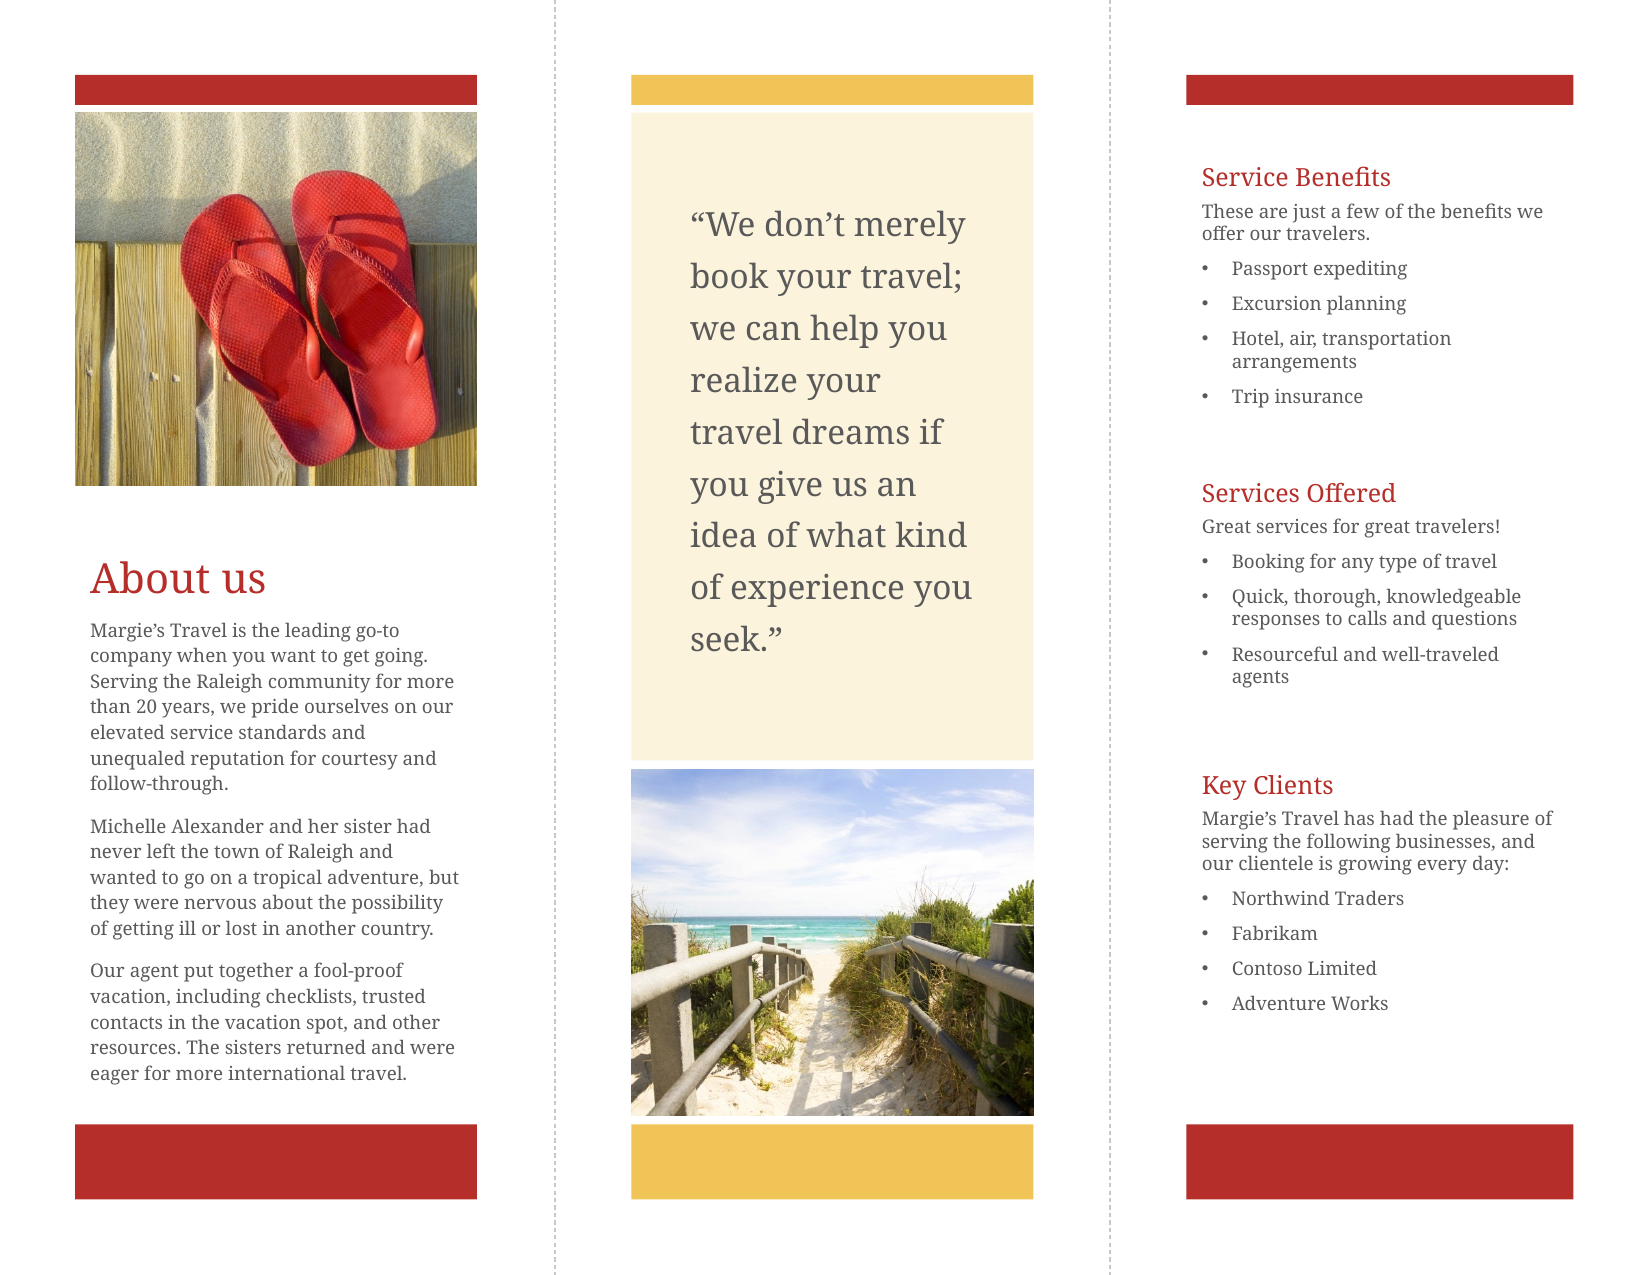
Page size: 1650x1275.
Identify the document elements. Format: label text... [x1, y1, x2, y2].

list Service Benefits [1186, 153, 1574, 191]
list Services Offered [1186, 468, 1574, 507]
list These are just a few of the benefits we offer our travelers. Passport expediting Excursion planning Hotel, air, transportation arrangements Trip insurance [1186, 191, 1574, 448]
list Key Clients [1186, 760, 1574, 799]
list Margie’s Travel has had the pleasure of serving the following businesses, and our clientele is growing every day: Northwind Traders Fabrikam Contoso Limited Adventure Works [1186, 799, 1574, 1112]
list Great services for great travelers! Booking for any type of travel Quick, thorough, knowledgeable responses to calls and questions Resourceful and well-traveled agents [1186, 507, 1574, 736]
list “We don’t merely book your travel; we can help you realize your travel dreams if you give us an idea of what kind of experience you seek.” [675, 150, 994, 700]
list About us [75, 492, 477, 602]
list Margie’s Travel is the leading go-to company when you want to get going. Serving the Raleigh community for more than 20 years, we pride ourselves on our elevated service standards and unequaled reputation for courtesy and follow-through. Michelle Alexander and her sister had never left the town of Raleigh and wanted to go on a tropical adventure, but they were nervous about the possibility of getting ill or lost in another country. Our agent put together a fool-proof vacation, including checklists, trusted contacts in the vacation spot, and other resources. The sisters returned and were eager for more international travel. [75, 607, 477, 1112]
picture [631, 769, 1034, 1116]
picture [74, 112, 477, 486]
